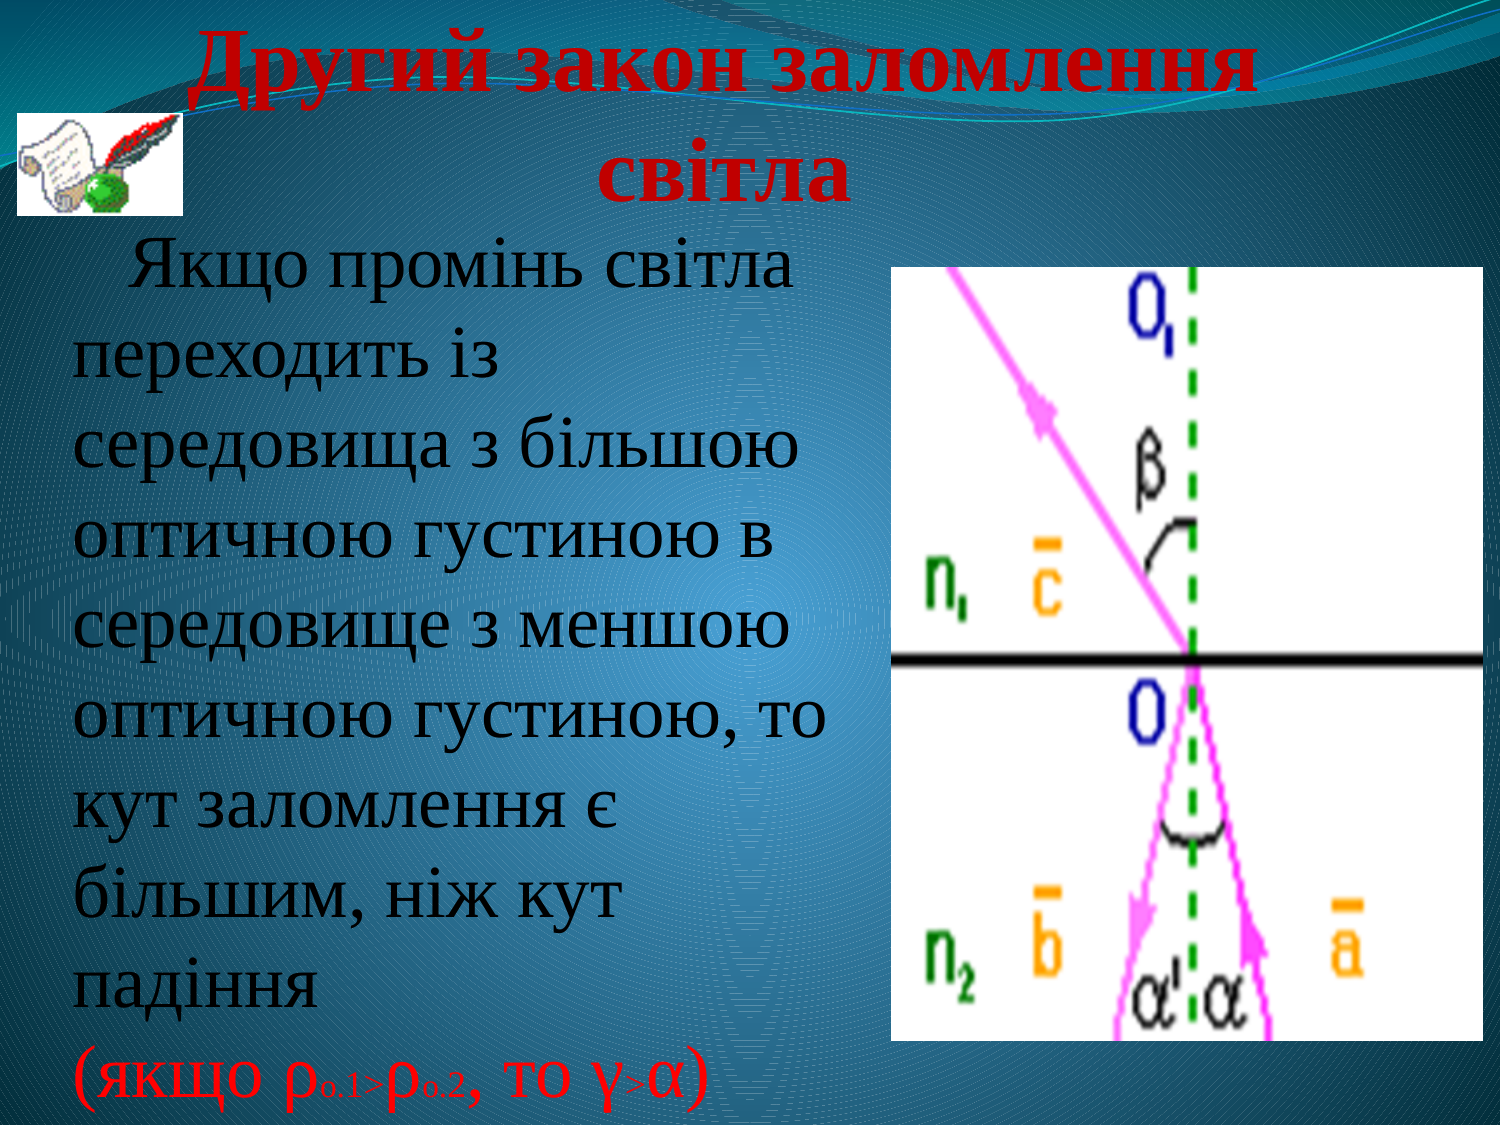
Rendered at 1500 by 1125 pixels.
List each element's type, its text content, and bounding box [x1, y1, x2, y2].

picture [17, 113, 184, 216]
list Якщо промінь світла переходить із середовища з більшою оптичною густиною в середовище з меншою оптичною густиною, то кут заломлення є більшим, ніж кут падіння (якщо ρо.1>ρо.2, то γ>α) [64, 204, 845, 1103]
picture [200, 32, 247, 42]
picture [891, 266, 1483, 1041]
title Другий закон заломлення світла [86, 42, 1363, 221]
